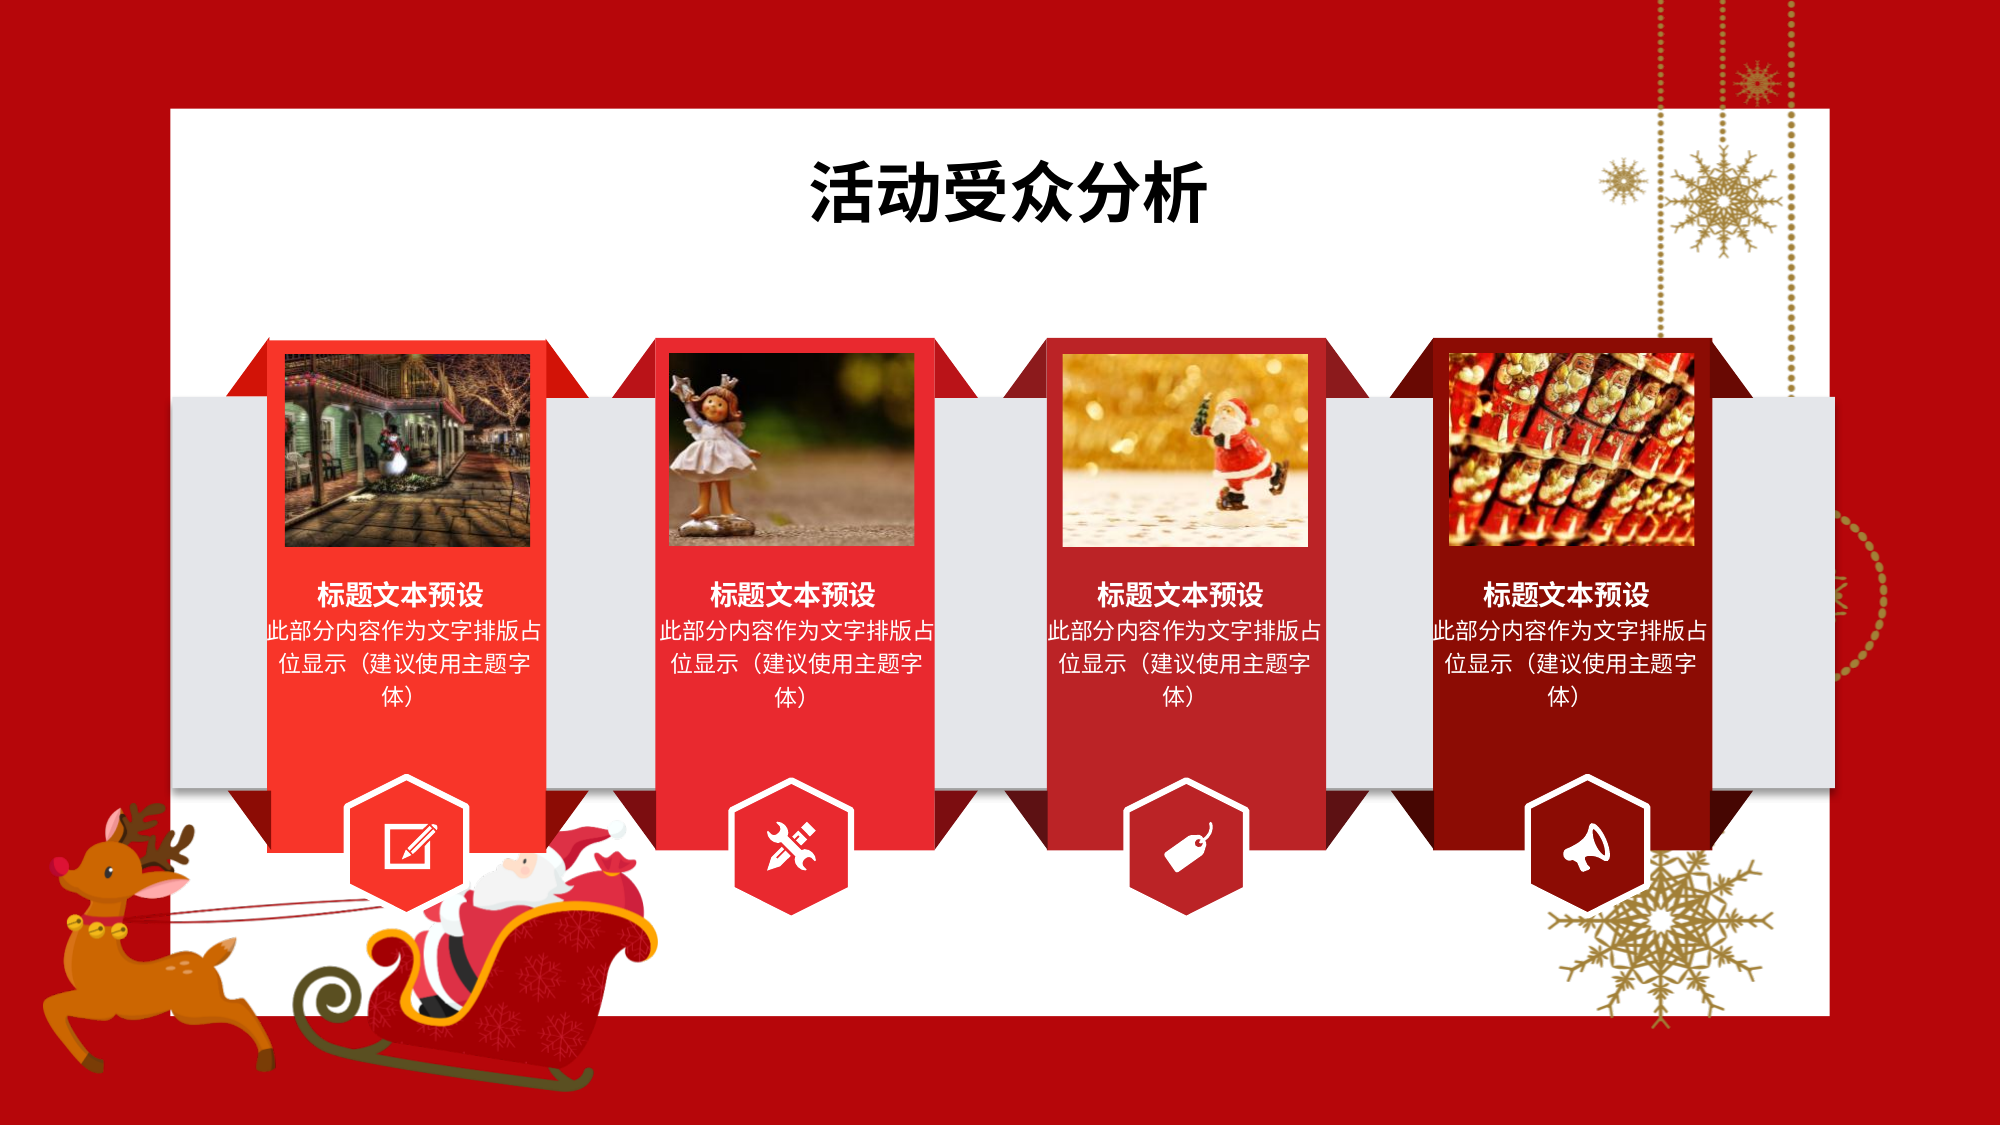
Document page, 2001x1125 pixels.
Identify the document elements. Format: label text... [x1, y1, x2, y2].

picture [1465, 0, 1932, 1029]
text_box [172, 337, 1835, 920]
text_box 活动受众分析 [756, 147, 1239, 234]
picture [43, 803, 658, 1092]
